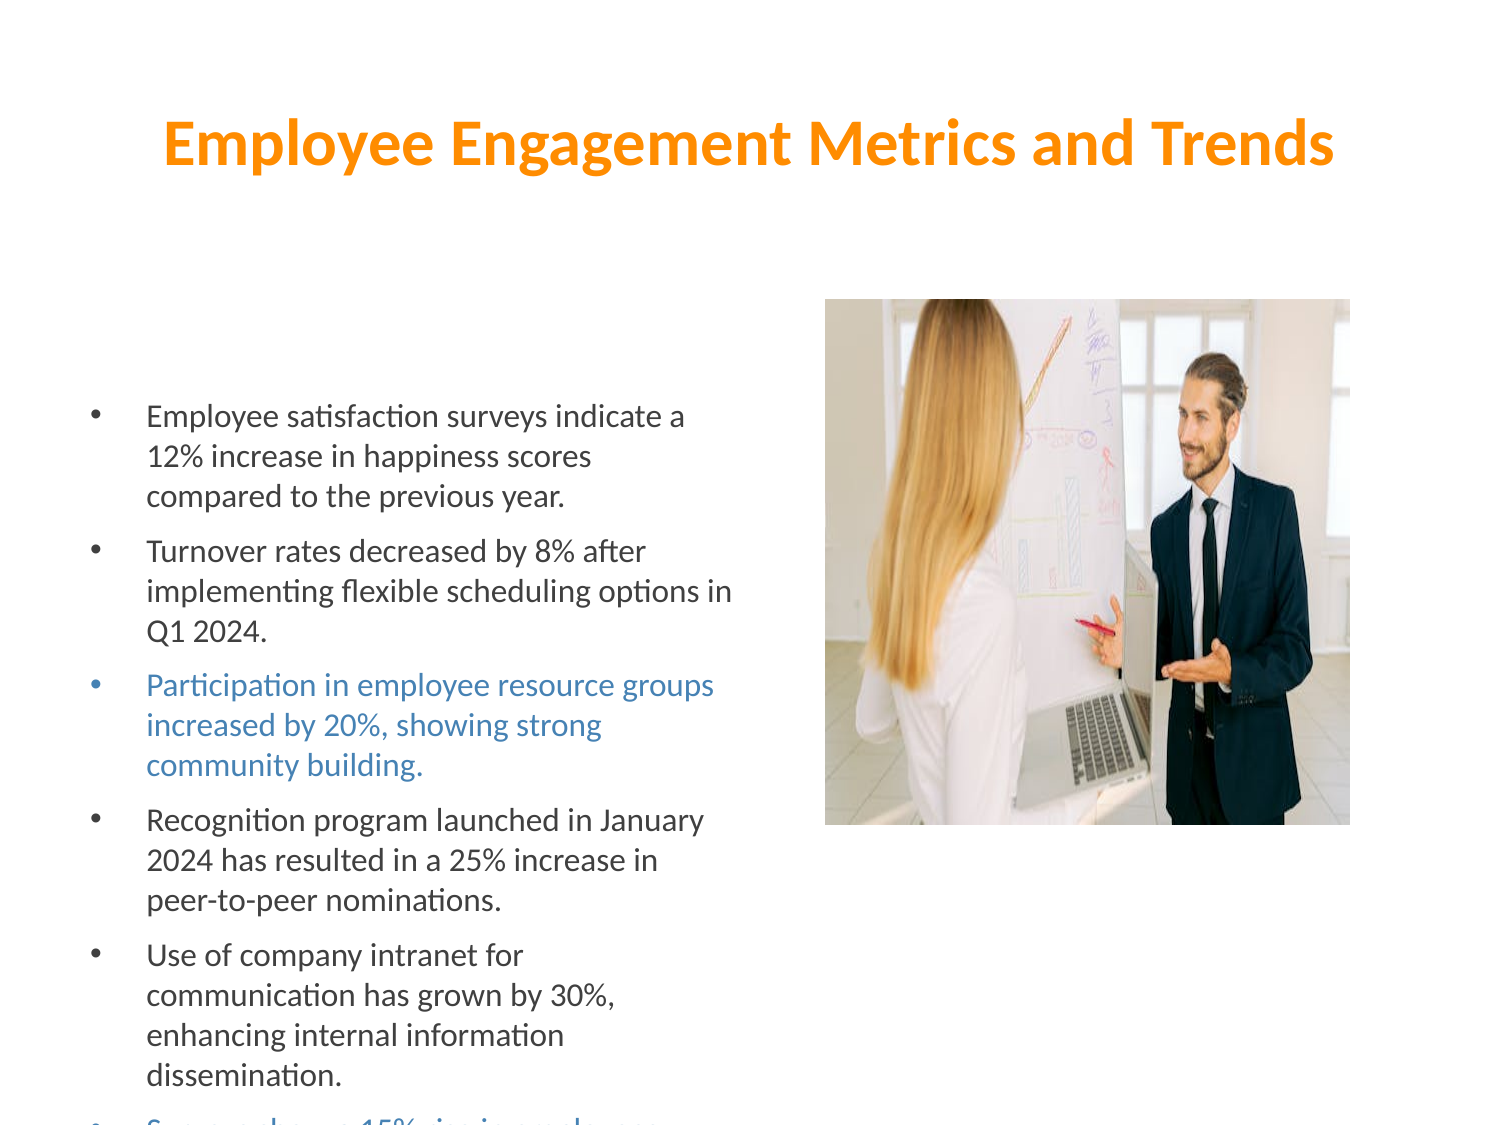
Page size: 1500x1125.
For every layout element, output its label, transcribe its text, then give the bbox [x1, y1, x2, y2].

title Employee Engagement Metrics and Trends [75, 45, 1425, 233]
list Employee satisfaction surveys indicate a 12% increase in happiness scores compared to the previous year. Turnover rates decreased by 8% after implementing flexible scheduling options in Q1 2024. Participation in employee resource groups increased by 20%, showing strong community building. Recognition program launched in January 2024 has resulted in a 25% increase in peer-to-peer nominations. Use of company intranet for communication has grown by 30%, enhancing internal information dissemination. Surveys show a 15% rise in employees feeling aligned with corporate values since the launch of new branding. Monthly town halls have seen a 50% rise in attendance since implementation of virtual participation options. [75, 299, 750, 900]
picture [824, 299, 1351, 826]
